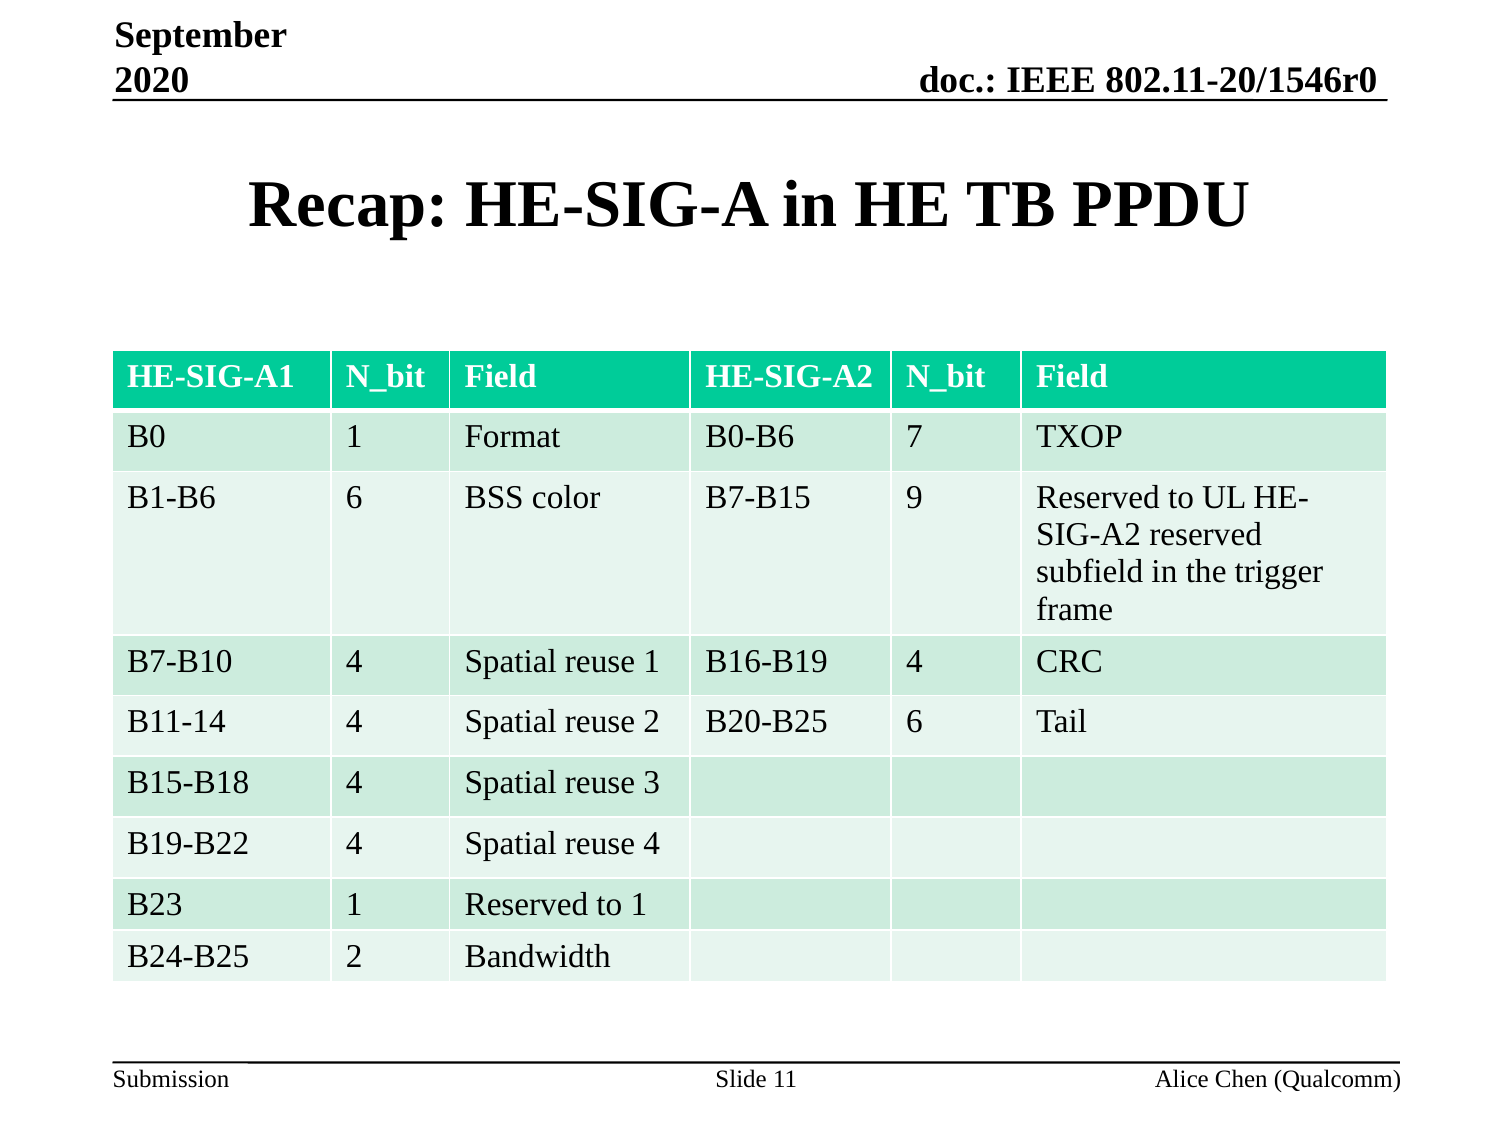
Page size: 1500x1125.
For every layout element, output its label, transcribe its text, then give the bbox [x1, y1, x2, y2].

table_cell B11-14 [113, 696, 330, 755]
table_cell B0-B6 [691, 413, 890, 471]
table_cell 4 [332, 696, 449, 755]
table_cell [892, 931, 1020, 981]
table_cell Tail [1022, 696, 1386, 755]
table_cell [1022, 879, 1386, 929]
table_header N_bit [332, 351, 449, 408]
table_cell [892, 757, 1020, 816]
table_cell 4 [332, 818, 449, 877]
table_cell [1022, 757, 1386, 816]
table_cell TXOP [1022, 413, 1386, 471]
table_cell 7 [892, 413, 1020, 471]
table_header HE-SIG-A2 [691, 351, 890, 408]
table_cell 4 [892, 636, 1020, 695]
table_cell 4 [332, 636, 449, 695]
table_cell Spatial reuse 4 [450, 818, 689, 877]
table_cell B19-B22 [113, 818, 330, 877]
table_cell 1 [332, 413, 449, 471]
table_cell B0 [113, 413, 330, 471]
table_cell [892, 818, 1020, 877]
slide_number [114, 54, 354, 101]
table_cell B24-B25 [113, 931, 330, 981]
table_cell Reserved to 1 [450, 879, 689, 929]
table_header HE-SIG-A1 [113, 351, 330, 408]
table_cell Spatial reuse 1 [450, 636, 689, 695]
table_cell B7-B15 [691, 472, 890, 634]
table_cell 1 [332, 879, 449, 929]
table_header Field [1022, 351, 1386, 408]
table_cell [892, 879, 1020, 929]
footer Alice Chen (Qualcomm) [1062, 1061, 1402, 1093]
table_cell B16-B19 [691, 636, 890, 695]
table_cell Format [450, 413, 689, 471]
title Recap: HE-SIG-A in HE TB PPDU [112, 112, 1388, 288]
table_cell [691, 879, 890, 929]
table_header N_bit [892, 351, 1020, 408]
table_cell [691, 931, 890, 981]
table_cell Bandwidth [450, 931, 689, 981]
slide_number Slide 11 [712, 1061, 800, 1093]
table_cell B15-B18 [113, 757, 330, 816]
table_cell B23 [113, 879, 330, 929]
table_cell CRC [1022, 636, 1386, 695]
table_cell 2 [332, 931, 449, 981]
table_cell Spatial reuse 2 [450, 696, 689, 755]
table_cell BSS color [450, 472, 689, 634]
table_cell [1022, 818, 1386, 877]
table_cell B7-B10 [113, 636, 330, 695]
table_cell 6 [332, 472, 449, 634]
table_header Field [450, 351, 689, 408]
table_cell 6 [892, 696, 1020, 755]
table_cell B20-B25 [691, 696, 890, 755]
table_cell [1022, 931, 1386, 981]
table_cell [691, 757, 890, 816]
table_cell 9 [892, 472, 1020, 634]
table_cell 4 [332, 757, 449, 816]
table_cell Spatial reuse 3 [450, 757, 689, 816]
table_cell B1-B6 [113, 472, 330, 634]
table_cell [691, 818, 890, 877]
table_cell Reserved to UL HE-SIG-A2 reserved subfield in the trigger frame [1022, 472, 1386, 634]
